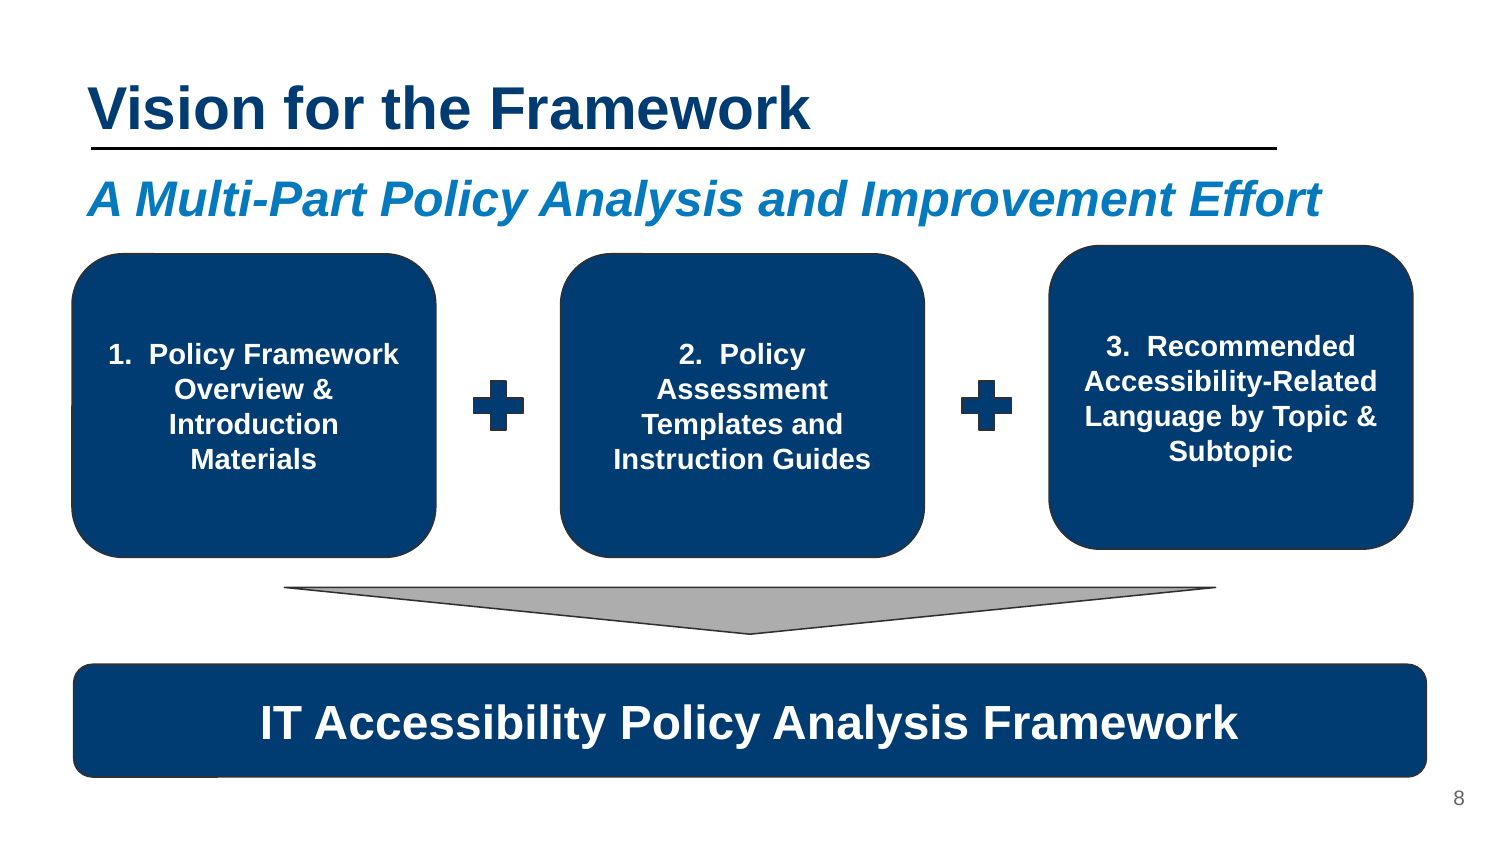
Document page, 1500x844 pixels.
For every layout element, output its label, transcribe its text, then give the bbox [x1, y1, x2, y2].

text_box 1. Policy Framework Overview & Introduction Materials [71, 253, 436, 558]
text_box 2. Policy Assessment Templates and Instruction Guides [560, 253, 925, 558]
title Vision for the Framework [72, 12, 1390, 142]
text_box [473, 381, 523, 430]
text_box IT Accessibility Policy Analysis Framework [73, 664, 1427, 777]
text_box 3. Recommended Accessibility-Related Language by Topic & Subtopic [1049, 245, 1413, 550]
text_box [962, 381, 1012, 430]
text_box [284, 587, 1216, 635]
slide_number 8 [1389, 764, 1480, 830]
subtitle A Multi-Part Policy Analysis and Improvement Effort [72, 142, 1390, 208]
